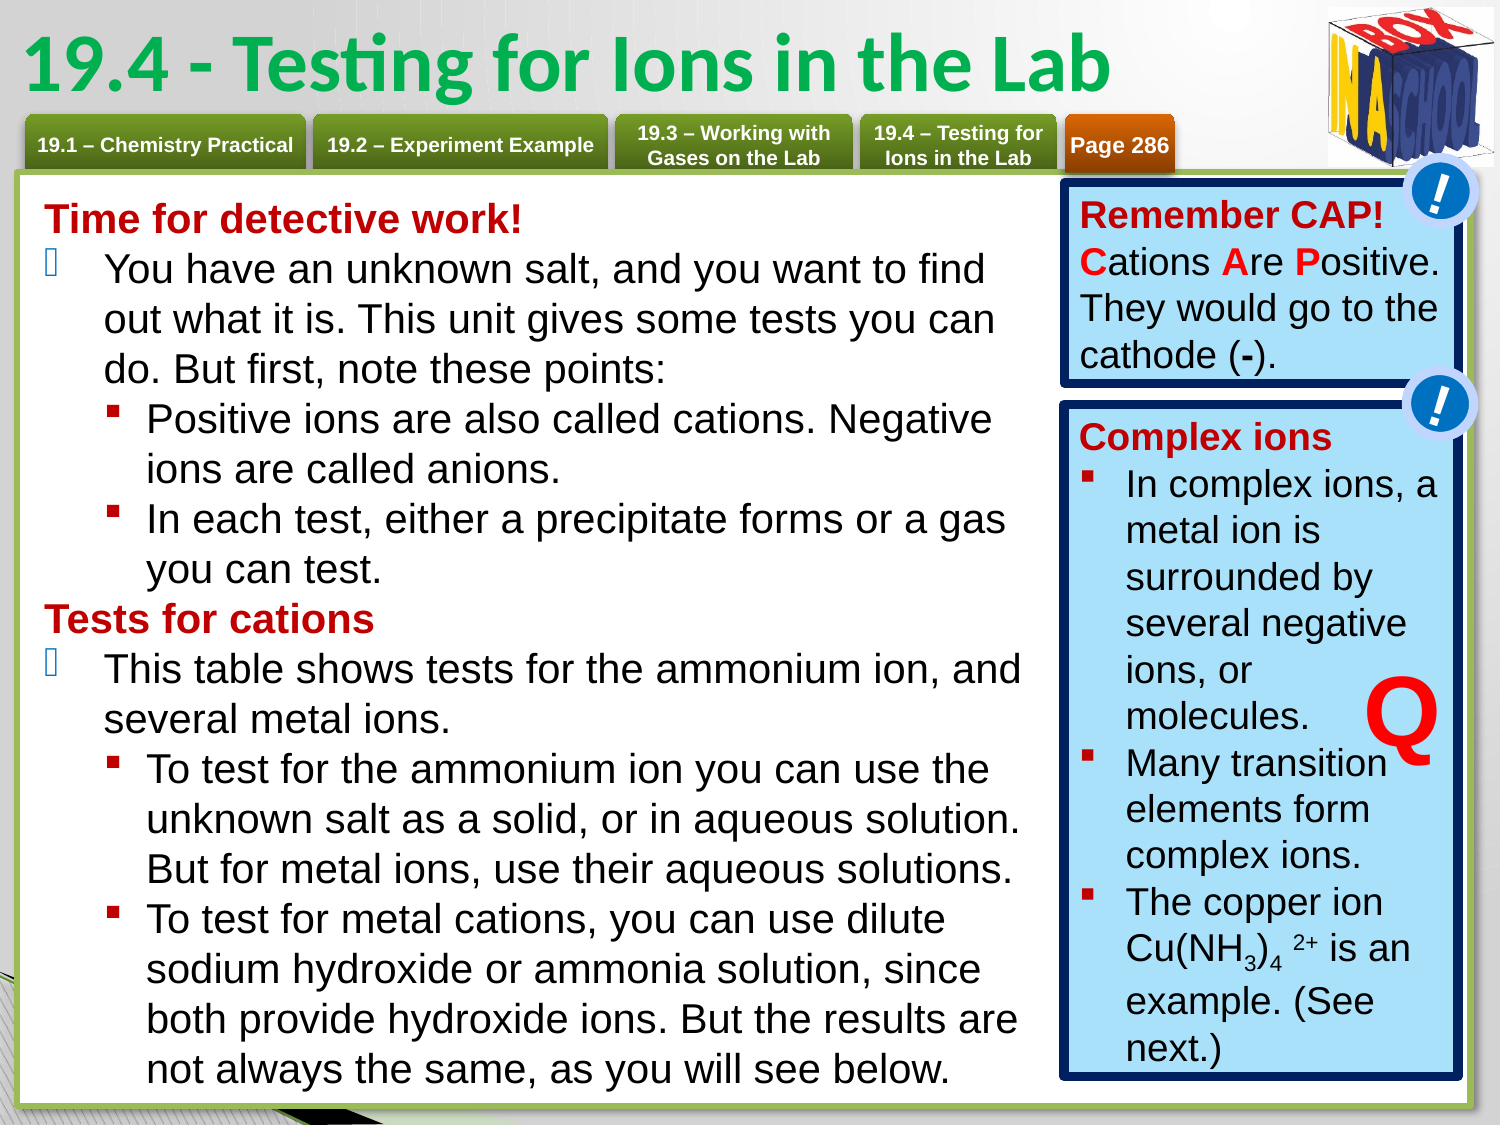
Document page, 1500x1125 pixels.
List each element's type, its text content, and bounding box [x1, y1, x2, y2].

text_box Page 286 [1064, 113, 1176, 173]
picture [1328, 7, 1495, 167]
title 19.4 - Testing for Ions in the Lab [5, 7, 1270, 110]
text_box ! [1402, 153, 1479, 229]
text_box Time for detective work! You have an unknown salt, and you want to find out what it is. This unit gives some tests you can do. But first, note these points: Positive ions are also called cations. Negative ions are called anions. In each test, either a precipitate forms or a gas you can test. Tests for cations This table shows tests for the ammonium ion, and several metal ions. To test for the ammonium ion you can use the unknown salt as a solid, or in aqueous solution. But for metal ions, use their aqueous solutions. To test for metal cations, you can use dilute sodium hydroxide or ammonia solution, since both provide hydroxide ions. But the results are not always the same, as you will see below. [29, 184, 1065, 1100]
text_box Complex ions In complex ions, a metal ion is surrounded by several negative ions, or molecules. Many transition elements form complex ions. The copper ion Cu(NH3)4 2+ is an example. (See next.) [1064, 404, 1458, 1077]
picture [281, 1114, 303, 1125]
text_box Q [1349, 638, 1457, 774]
text_box Remember CAP! Cations Are Positive. They would go to the cathode (-). [1064, 182, 1459, 384]
text_box ! [1401, 365, 1479, 442]
